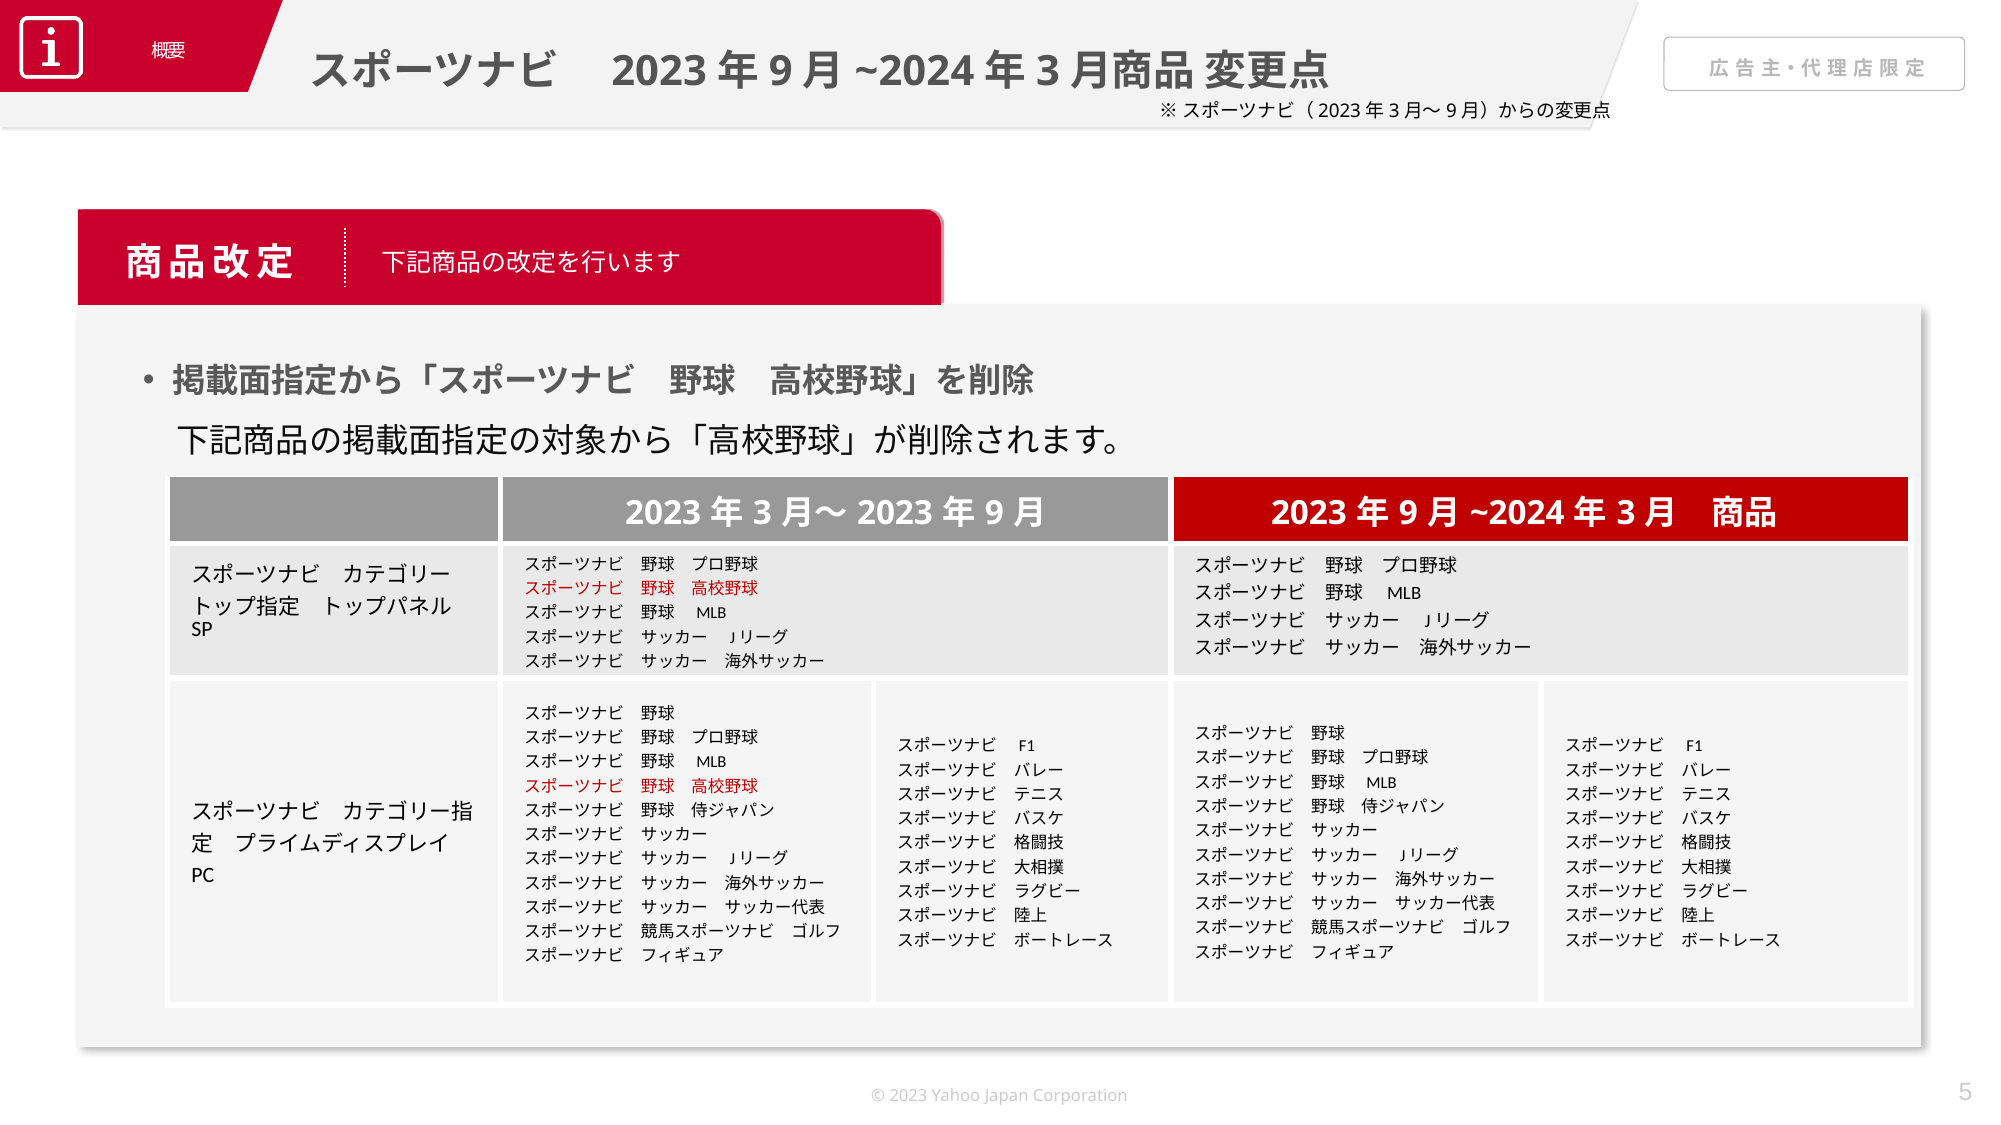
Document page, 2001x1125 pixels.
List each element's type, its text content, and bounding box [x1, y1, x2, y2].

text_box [77, 209, 942, 305]
table_cell スポーツナビ 野球 スポーツナビ 野球 プロ野球 スポーツナビ 野球 MLB スポーツナビ 野球 侍ジャパン スポーツナビ サッカー スポーツナビ サッカー Jリーグ スポーツナビ サッカー 海外サッカー スポーツナビ サッカー サッカー代表 スポーツナビ 競馬スポーツナビ ゴルフ スポーツナビ フィギュア [1174, 681, 1538, 1002]
table_cell スポーツナビ カテゴリートップ指定 トップパネル SP [170, 546, 498, 675]
table_cell スポーツナビ 野球 プロ野球 スポーツナビ 野球 MLB スポーツナビ サッカー Jリーグ スポーツナビ サッカー 海外サッカー [1174, 546, 1908, 675]
table_cell スポーツナビ 野球 スポーツナビ 野球 プロ野球 スポーツナビ 野球 MLB スポーツナビ 野球 高校野球 スポーツナビ 野球 侍ジャパン スポーツナビ サッカー スポーツナビ サッカー Jリーグ スポーツナビ サッカー 海外サッカー スポーツナビ サッカー サッカー代表 スポーツナビ 競馬スポーツナビ ゴルフ スポーツナビ フィギュア [503, 681, 871, 1002]
list スポーツナビ 2023年9月~2024年3月商品 変更点 [309, 41, 1645, 97]
picture [8, 4, 92, 87]
table_header 2023年3月～2023年9月 [503, 477, 1168, 541]
table_header [170, 477, 498, 541]
text_box ※スポーツナビ（2023年3月～9月）からの変更点 [1159, 96, 1612, 122]
list 概要 [97, 13, 240, 81]
table_cell スポーツナビ F1 スポーツナビ バレー スポーツナビ テニス スポーツナビ バスケ スポーツナビ 格闘技 スポーツナビ 大相撲 スポーツナビ ラグビー スポーツナビ 陸上 スポーツナビ ボートレース [876, 681, 1168, 1002]
text_box 掲載面指定から「スポーツナビ 野球 高校野球」を削除 下記商品の掲載面指定の対象から「高校野球」が削除されます。 [76, 303, 1923, 1049]
table_header 2023年9月~2024年3月 商品 [1174, 477, 1908, 541]
table_cell スポーツナビ カテゴリー指定 プライムディスプレイ PC [170, 681, 498, 1002]
table_cell スポーツナビ F1 スポーツナビ バレー スポーツナビ テニス スポーツナビ バスケ スポーツナビ 格闘技 スポーツナビ 大相撲 スポーツナビ ラグビー スポーツナビ 陸上 スポーツナビ ボートレース [1544, 681, 1908, 1002]
table_cell スポーツナビ 野球 プロ野球 スポーツナビ 野球 高校野球 スポーツナビ 野球 MLB スポーツナビ サッカー Jリーグ スポーツナビ サッカー 海外サッカー [503, 546, 1168, 675]
